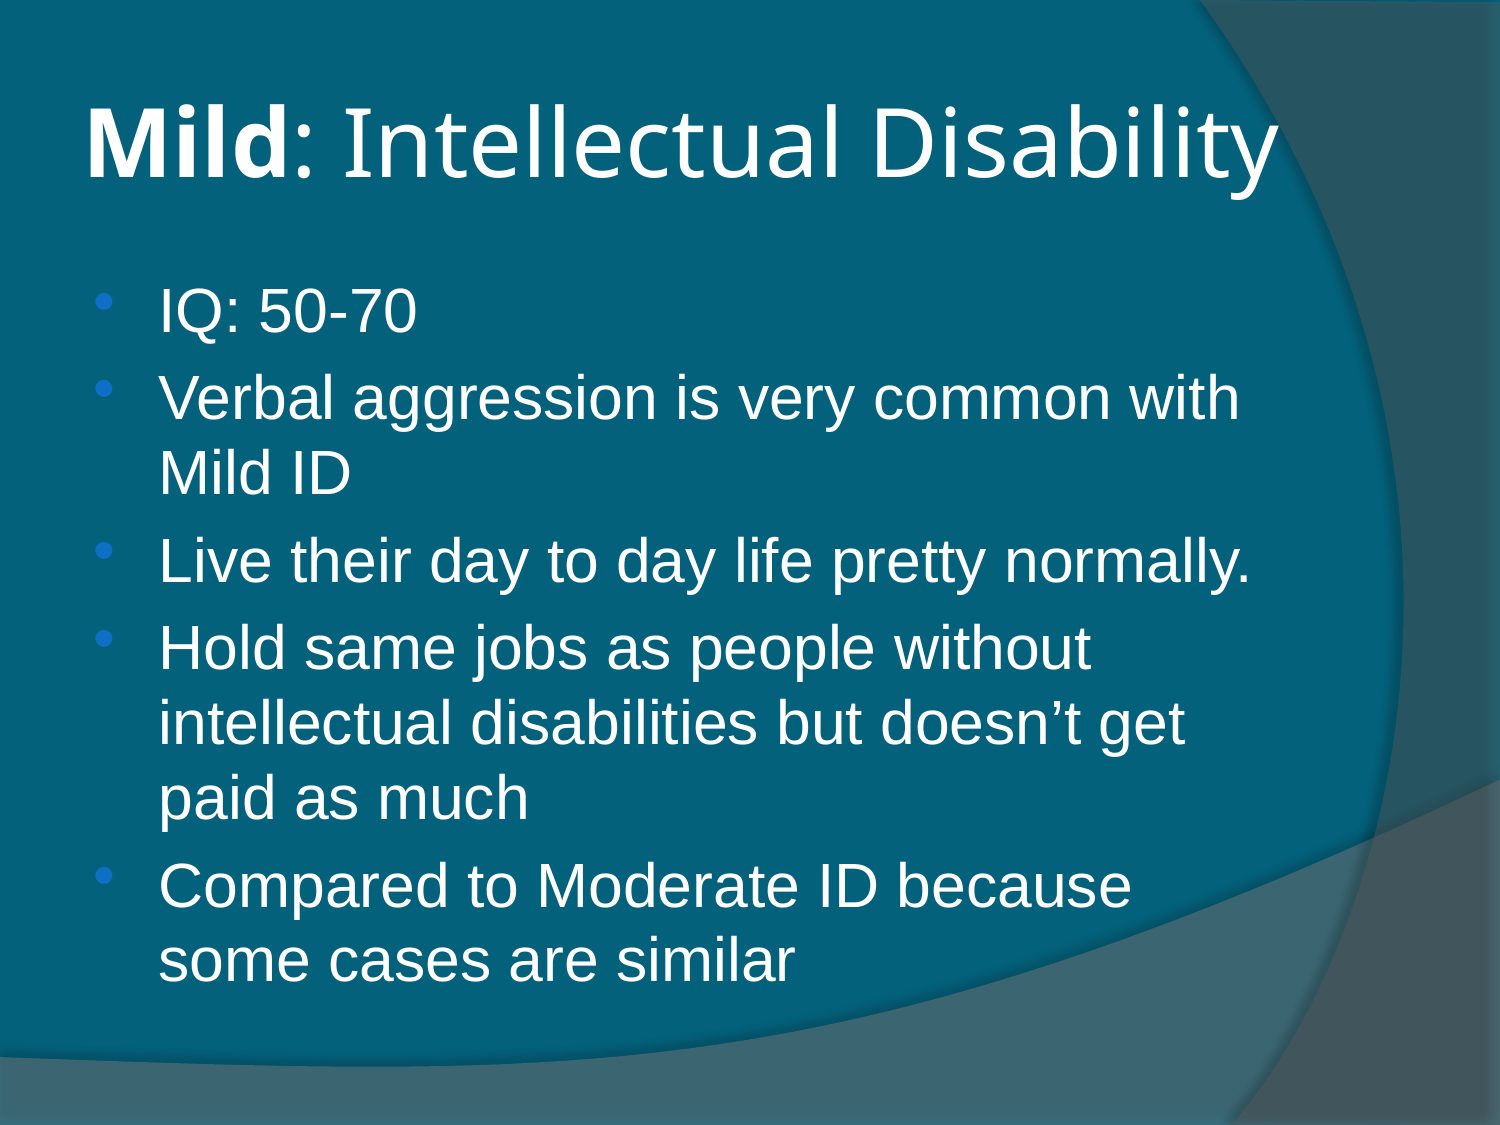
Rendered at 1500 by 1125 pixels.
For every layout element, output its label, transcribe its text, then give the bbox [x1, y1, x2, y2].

title Mild: Intellectual Disability [75, 45, 1300, 233]
list IQ: 50-70 Verbal aggression is very common with Mild ID Live their day to day life pretty normally. Hold same jobs as people without intellectual disabilities but doesn’t get paid as much Compared to Moderate ID because some cases are similar [75, 262, 1300, 1005]
